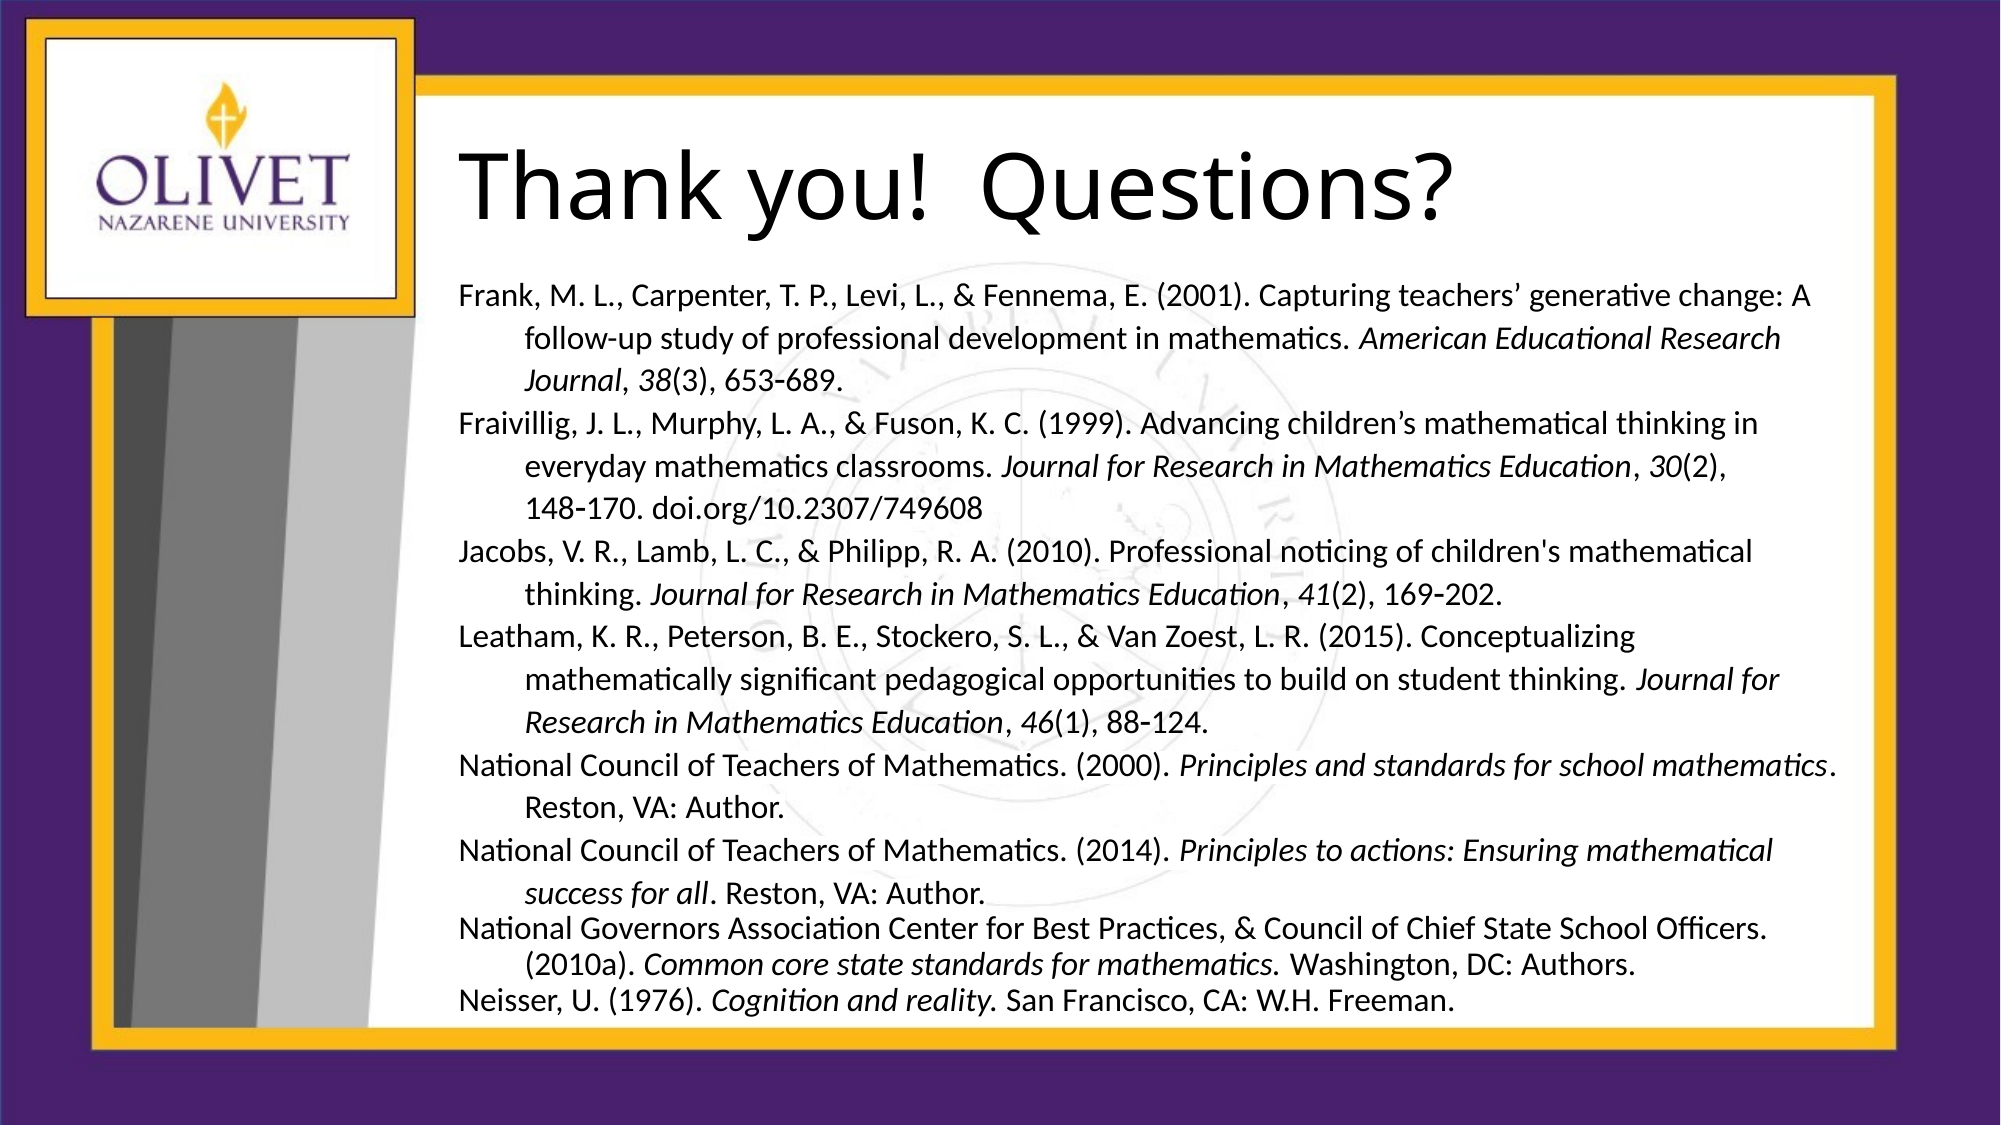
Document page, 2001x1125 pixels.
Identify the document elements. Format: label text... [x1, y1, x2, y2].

list Frank, M. L., Carpenter, T. P., Levi, L., & Fennema, E. (2001). Capturing teachers’ generative change: A follow-up study of professional development in mathematics. American Educational Research Journal, 38(3), 653689. Fraivillig, J. L., Murphy, L. A., & Fuson, K. C. (1999). Advancing children’s mathematical thinking in everyday mathematics classrooms. Journal for Research in Mathematics Education, 30(2), 148170. doi.org/10.2307/749608 Jacobs, V. R., Lamb, L. C., & Philipp, R. A. (2010). Professional noticing of children's mathematical thinking. Journal for Research in Mathematics Education, 41(2), 169202. Leatham, K. R., Peterson, B. E., Stockero, S. L., & Van Zoest, L. R. (2015). Conceptualizing mathematically significant pedagogical opportunities to build on student thinking. Journal for Research in Mathematics Education, 46(1), 88124. National Council of Teachers of Mathematics. (2000). Principles and standards for school mathematics. Reston, VA: Author. National Council of Teachers of Mathematics. (2014). Principles to actions: Ensuring mathematical success for all. Reston, VA: Author. National Governors Association Center for Best Practices, & Council of Chief State School Officers. (2010a). Common core state standards for mathematics. Washington, DC: Authors. Neisser, U. (1976). Cognition and reality. San Francisco, CA: W.H. Freeman. [443, 262, 1863, 1007]
title Thank you! Questions? [443, 111, 1838, 262]
picture [0, 0, 2001, 1125]
